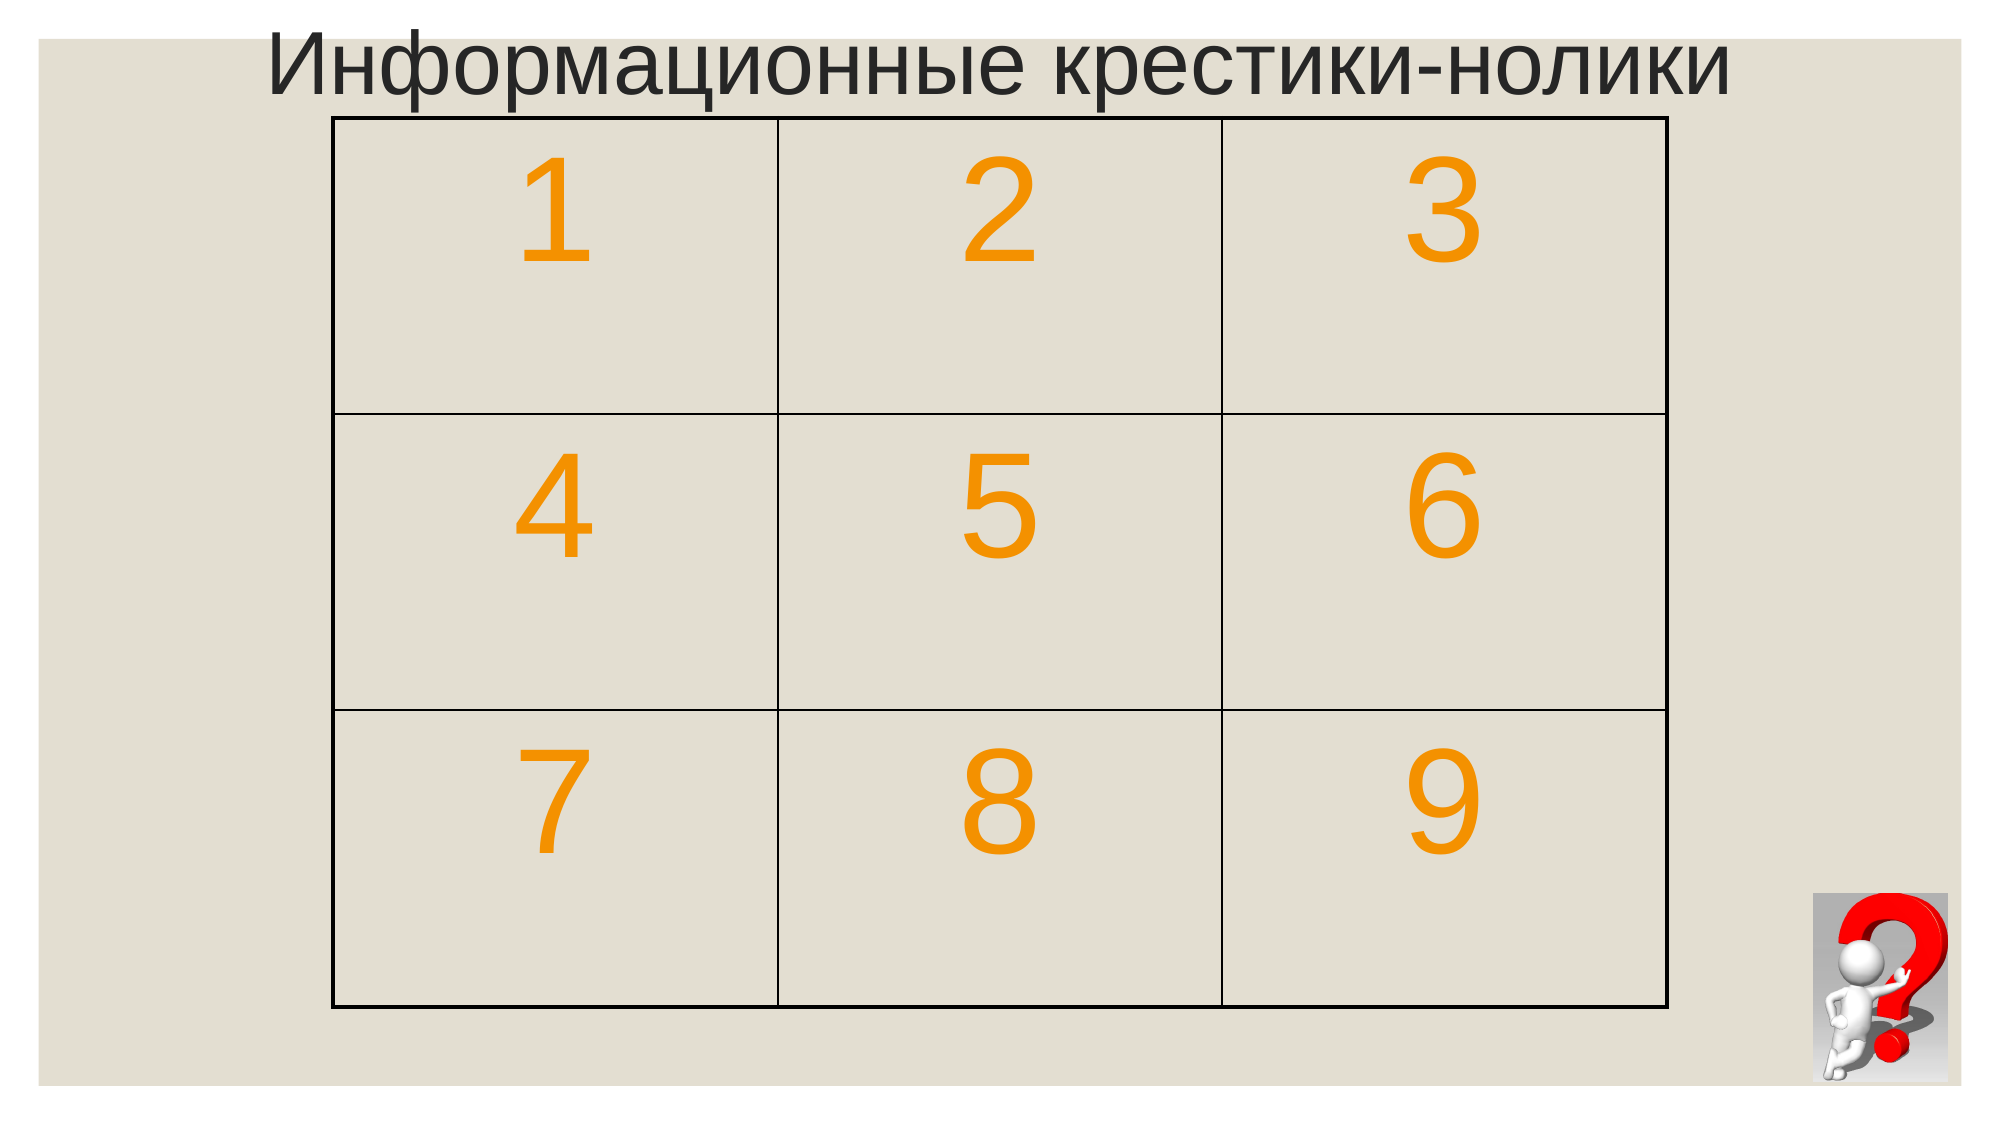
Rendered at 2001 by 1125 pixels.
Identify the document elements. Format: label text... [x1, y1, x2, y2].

title Информационные крестики-нолики [174, 50, 1826, 189]
table_header 2 [779, 120, 1221, 413]
table_header 1 [335, 120, 777, 413]
table_header 3 [1223, 120, 1665, 413]
picture [1813, 893, 1948, 1082]
table_cell 5 [779, 415, 1221, 709]
table_cell 7 [335, 711, 777, 1005]
table_cell 8 [779, 711, 1221, 1005]
table_cell 4 [335, 415, 777, 709]
table_cell 9 [1223, 711, 1665, 1005]
table_cell 6 [1223, 415, 1665, 709]
